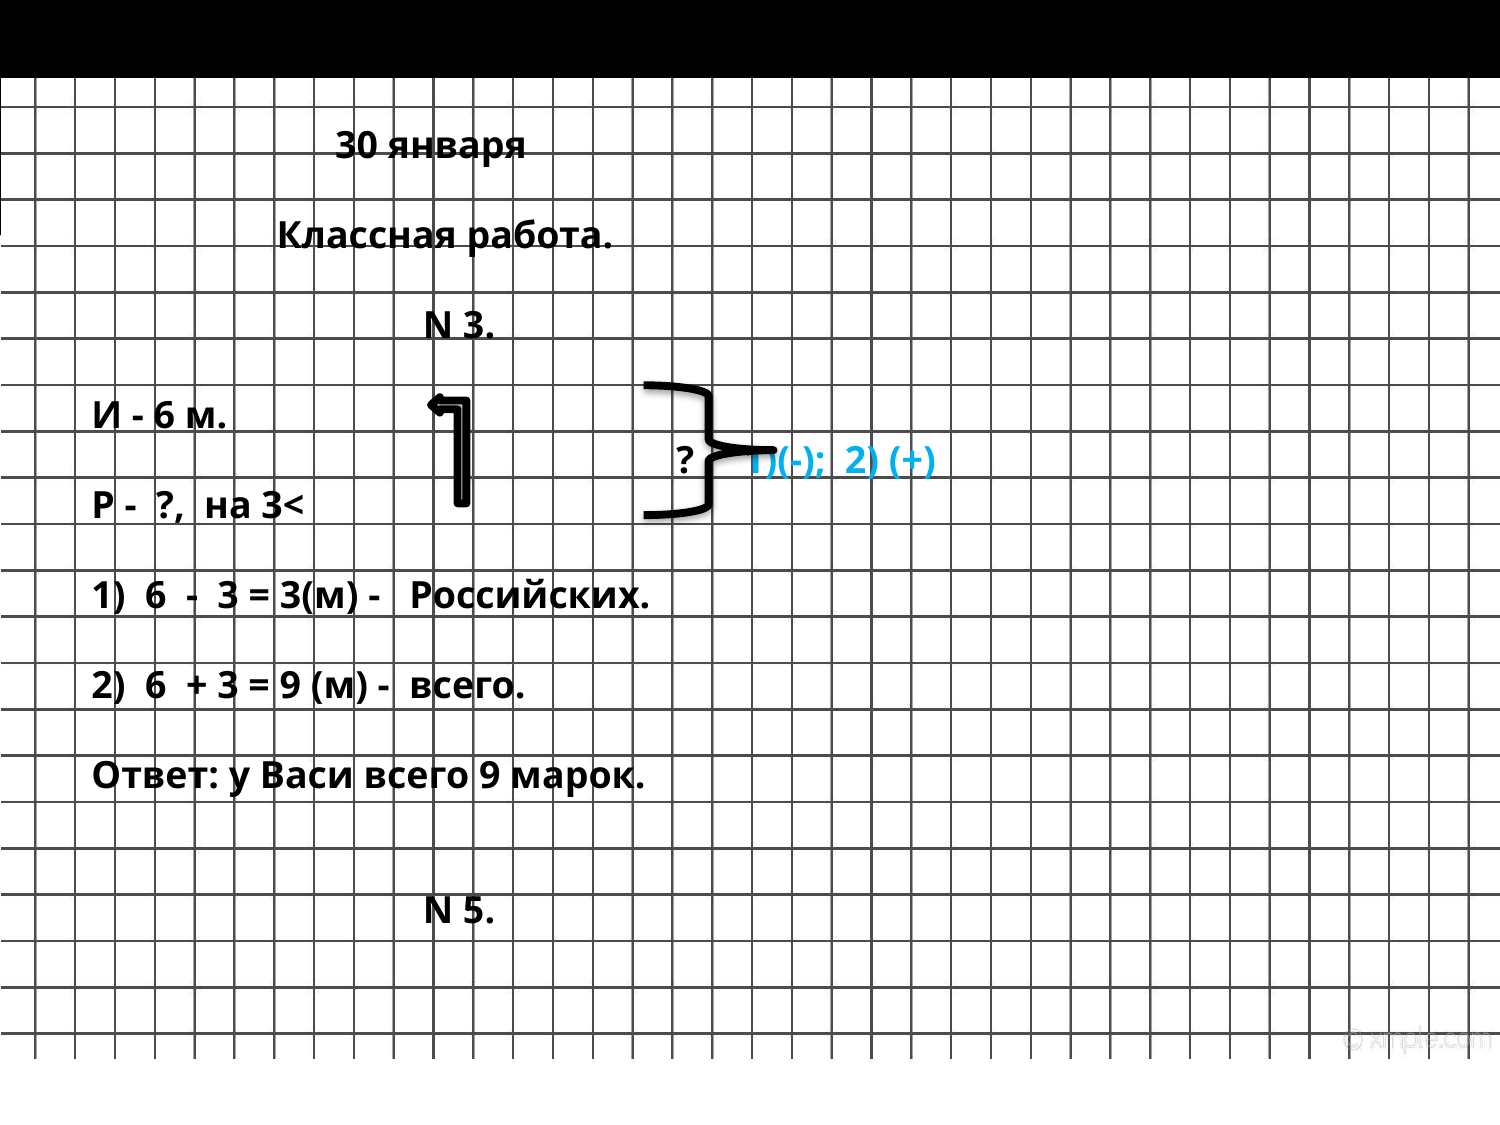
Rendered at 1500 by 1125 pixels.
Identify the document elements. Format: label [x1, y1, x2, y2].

picture [1, 78, 1500, 1059]
